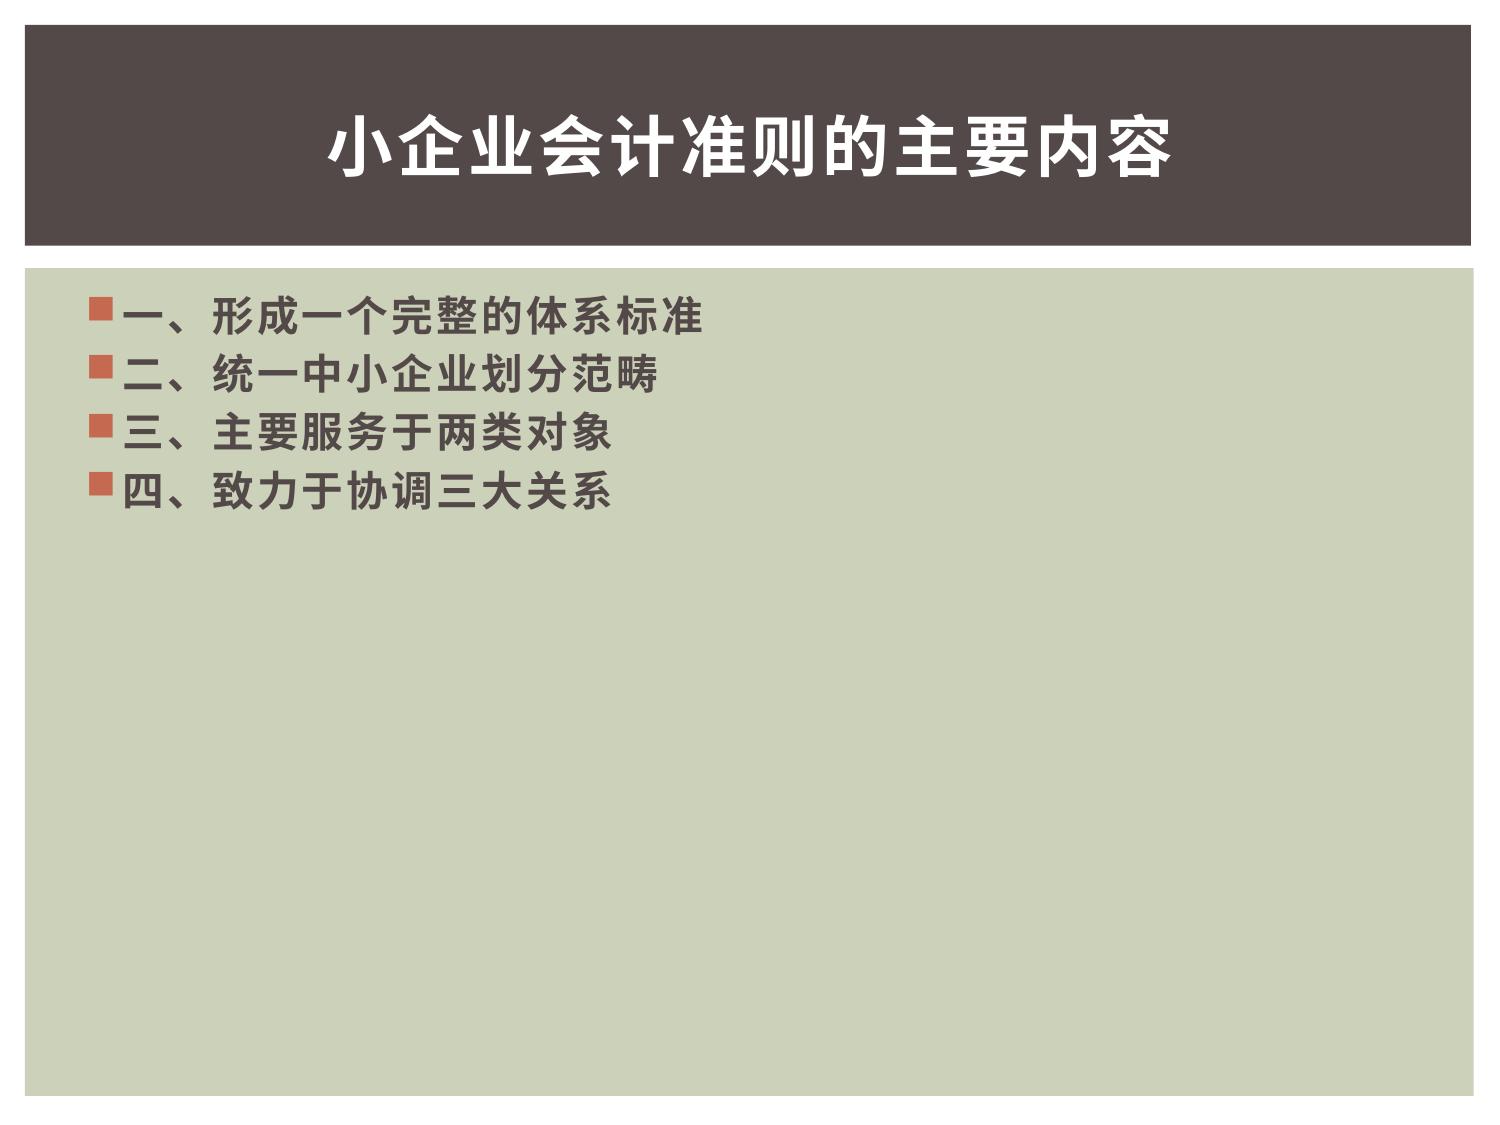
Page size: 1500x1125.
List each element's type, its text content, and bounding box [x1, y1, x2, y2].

list 一、形成一个完整的体系标准 二、统一中小企业划分范畴 三、主要服务于两类对象 四、致力于协调三大关系 [62, 281, 1442, 1005]
title 小企业会计准则的主要内容 [62, 58, 1438, 232]
